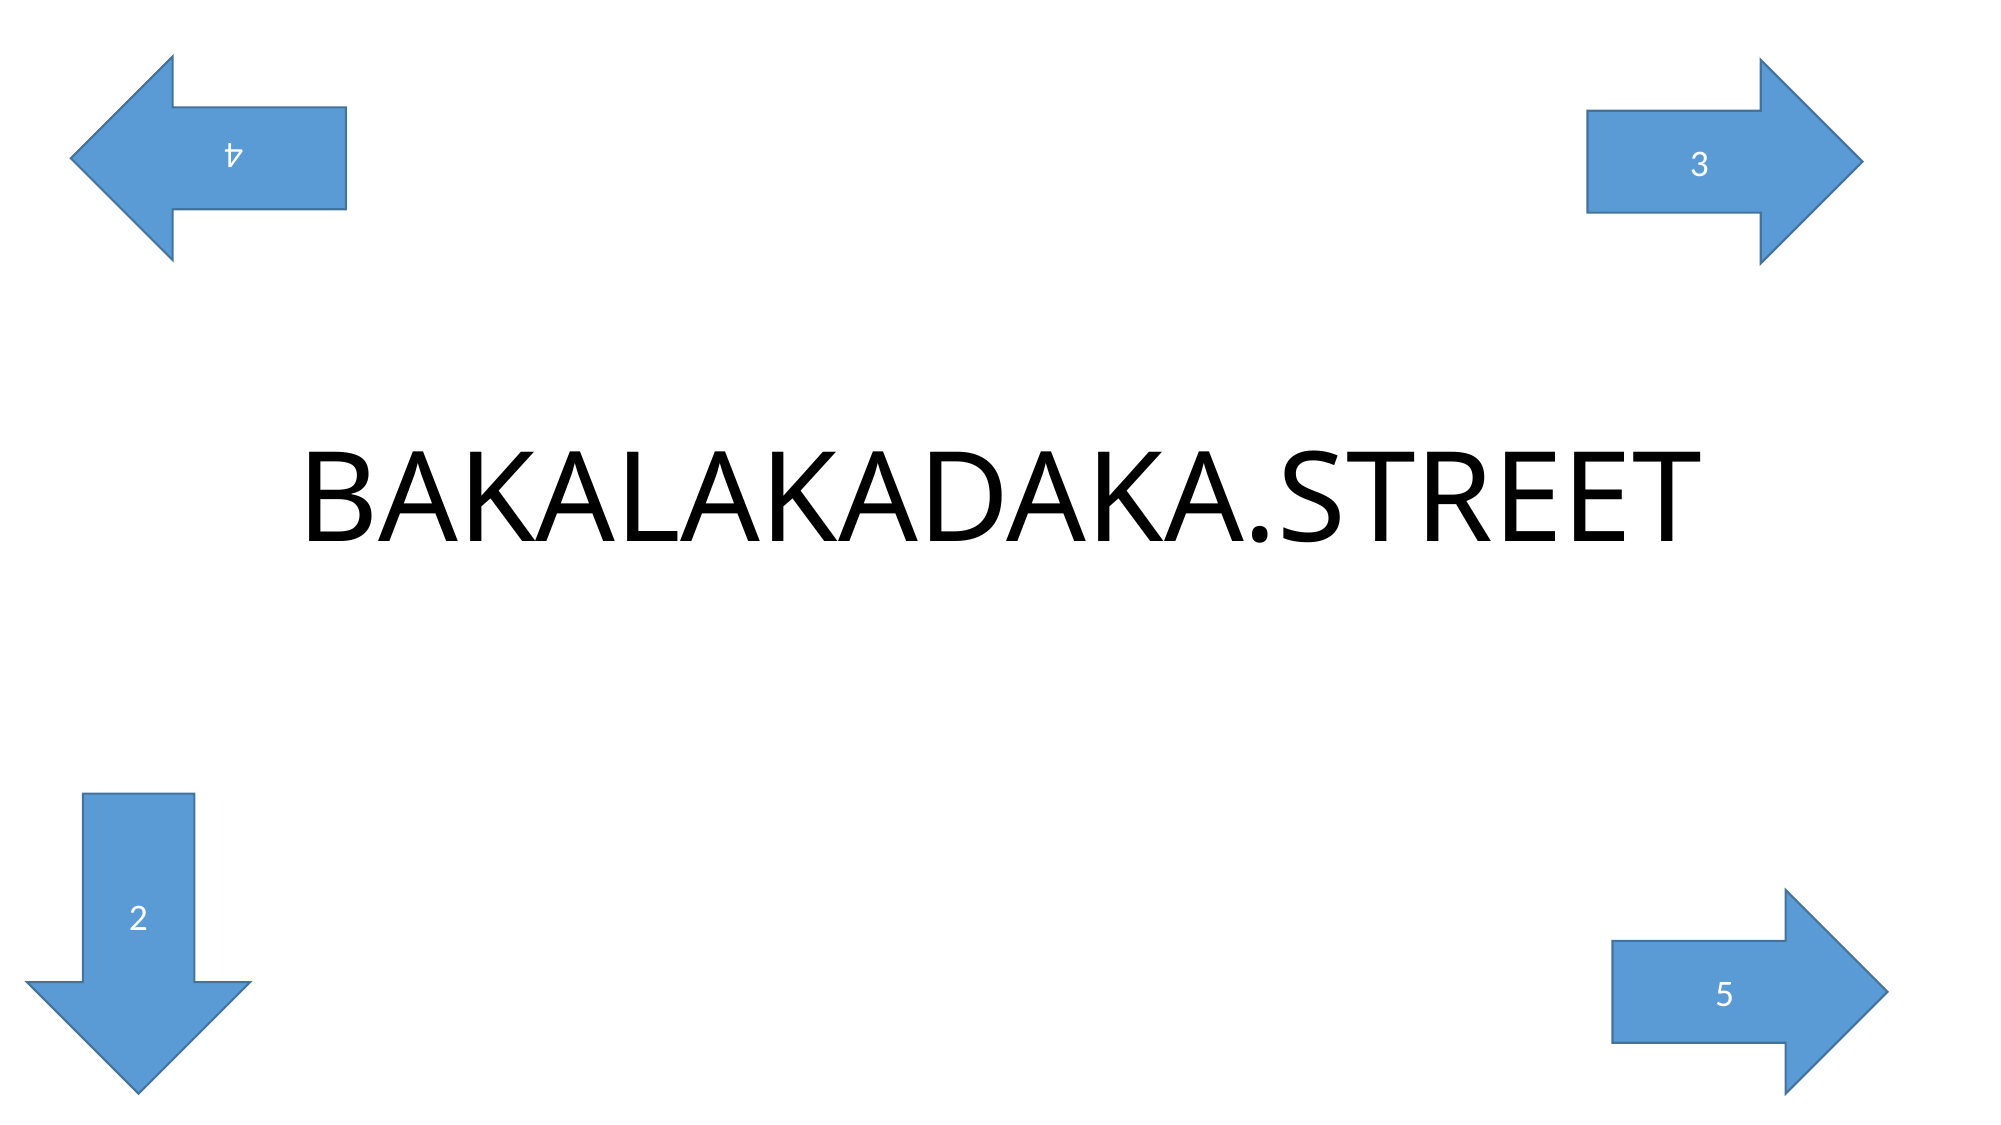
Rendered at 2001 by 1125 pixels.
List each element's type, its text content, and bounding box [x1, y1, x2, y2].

text_box 2 [24, 792, 253, 1096]
text_box 3 [1586, 57, 1865, 266]
text_box 4 [69, 54, 347, 263]
text_box 5 [1611, 887, 1889, 1097]
title BAKALAKADAKA.STREET [249, 184, 1750, 576]
